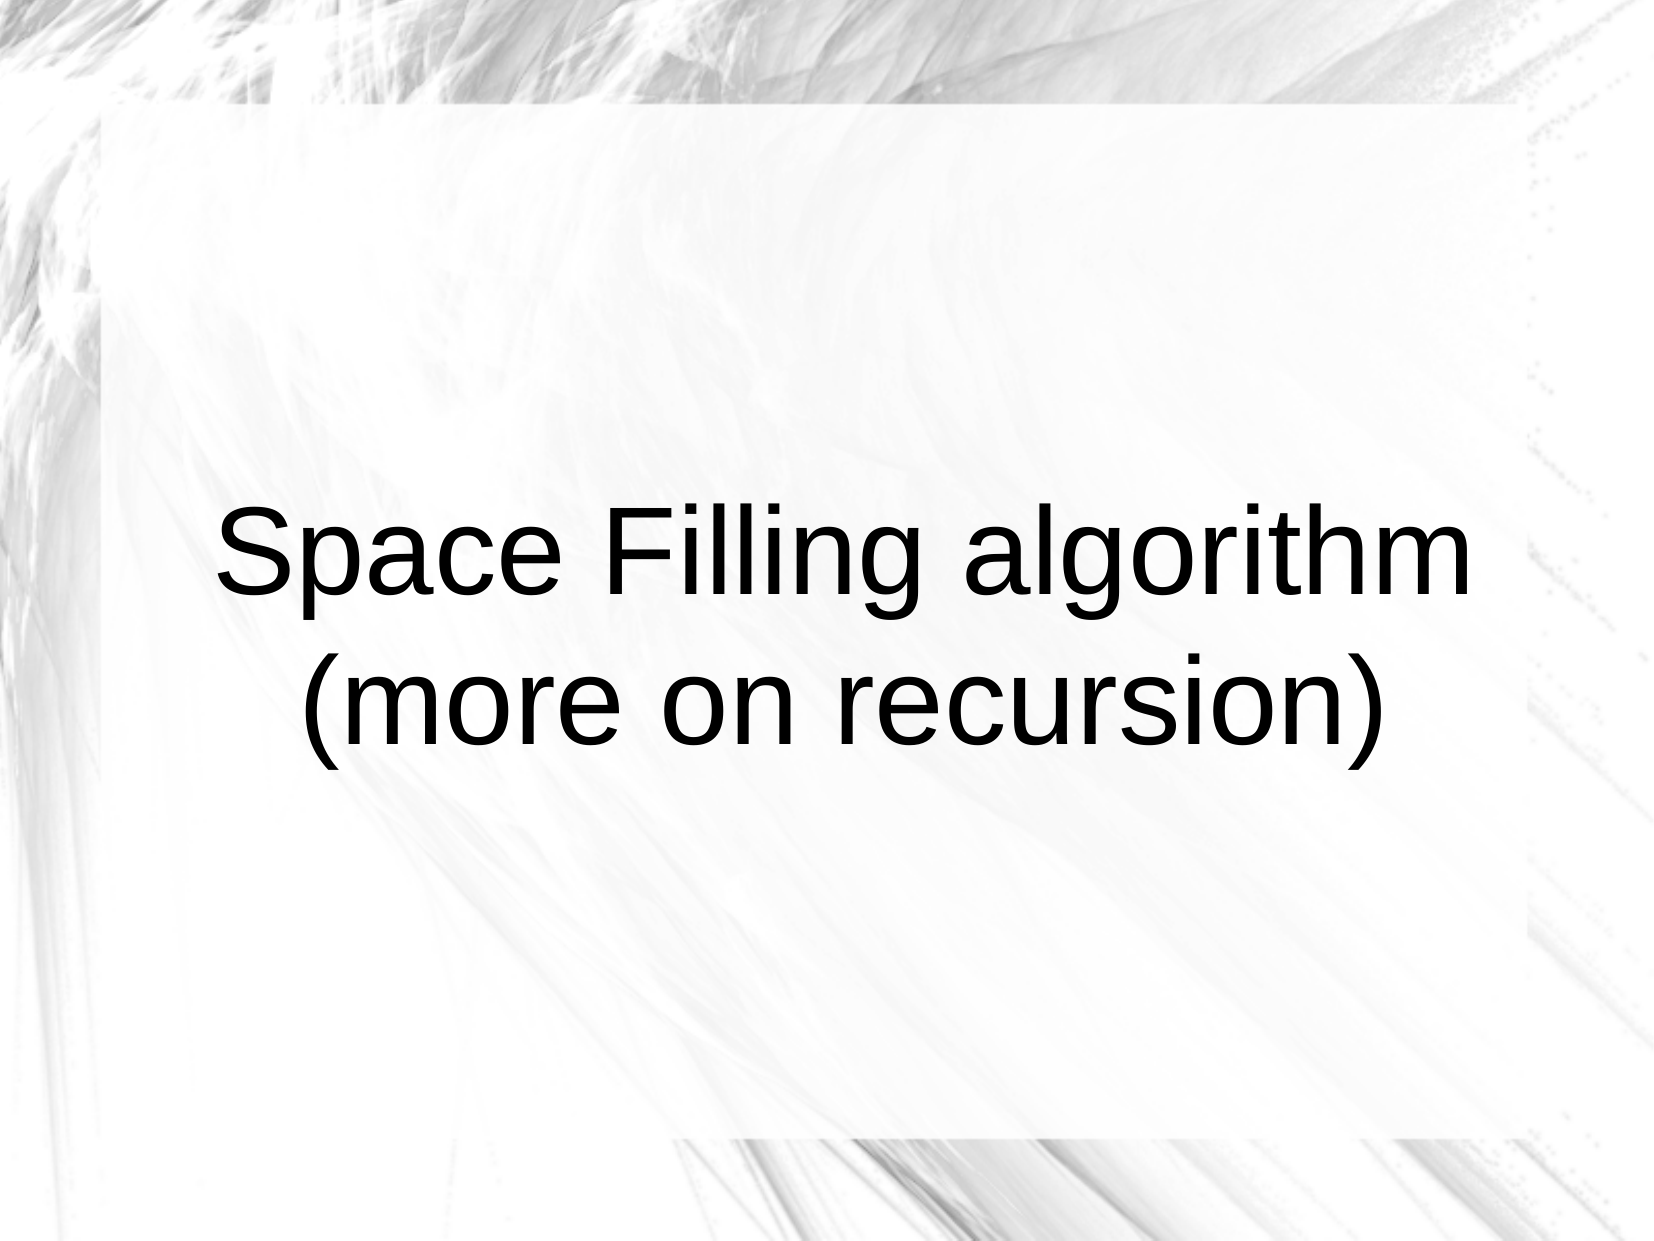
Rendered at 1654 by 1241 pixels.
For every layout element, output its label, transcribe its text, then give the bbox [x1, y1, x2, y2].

picture [0, 0, 1654, 1241]
list Space Filling algorithm (more on recursion) [118, 319, 1571, 1109]
